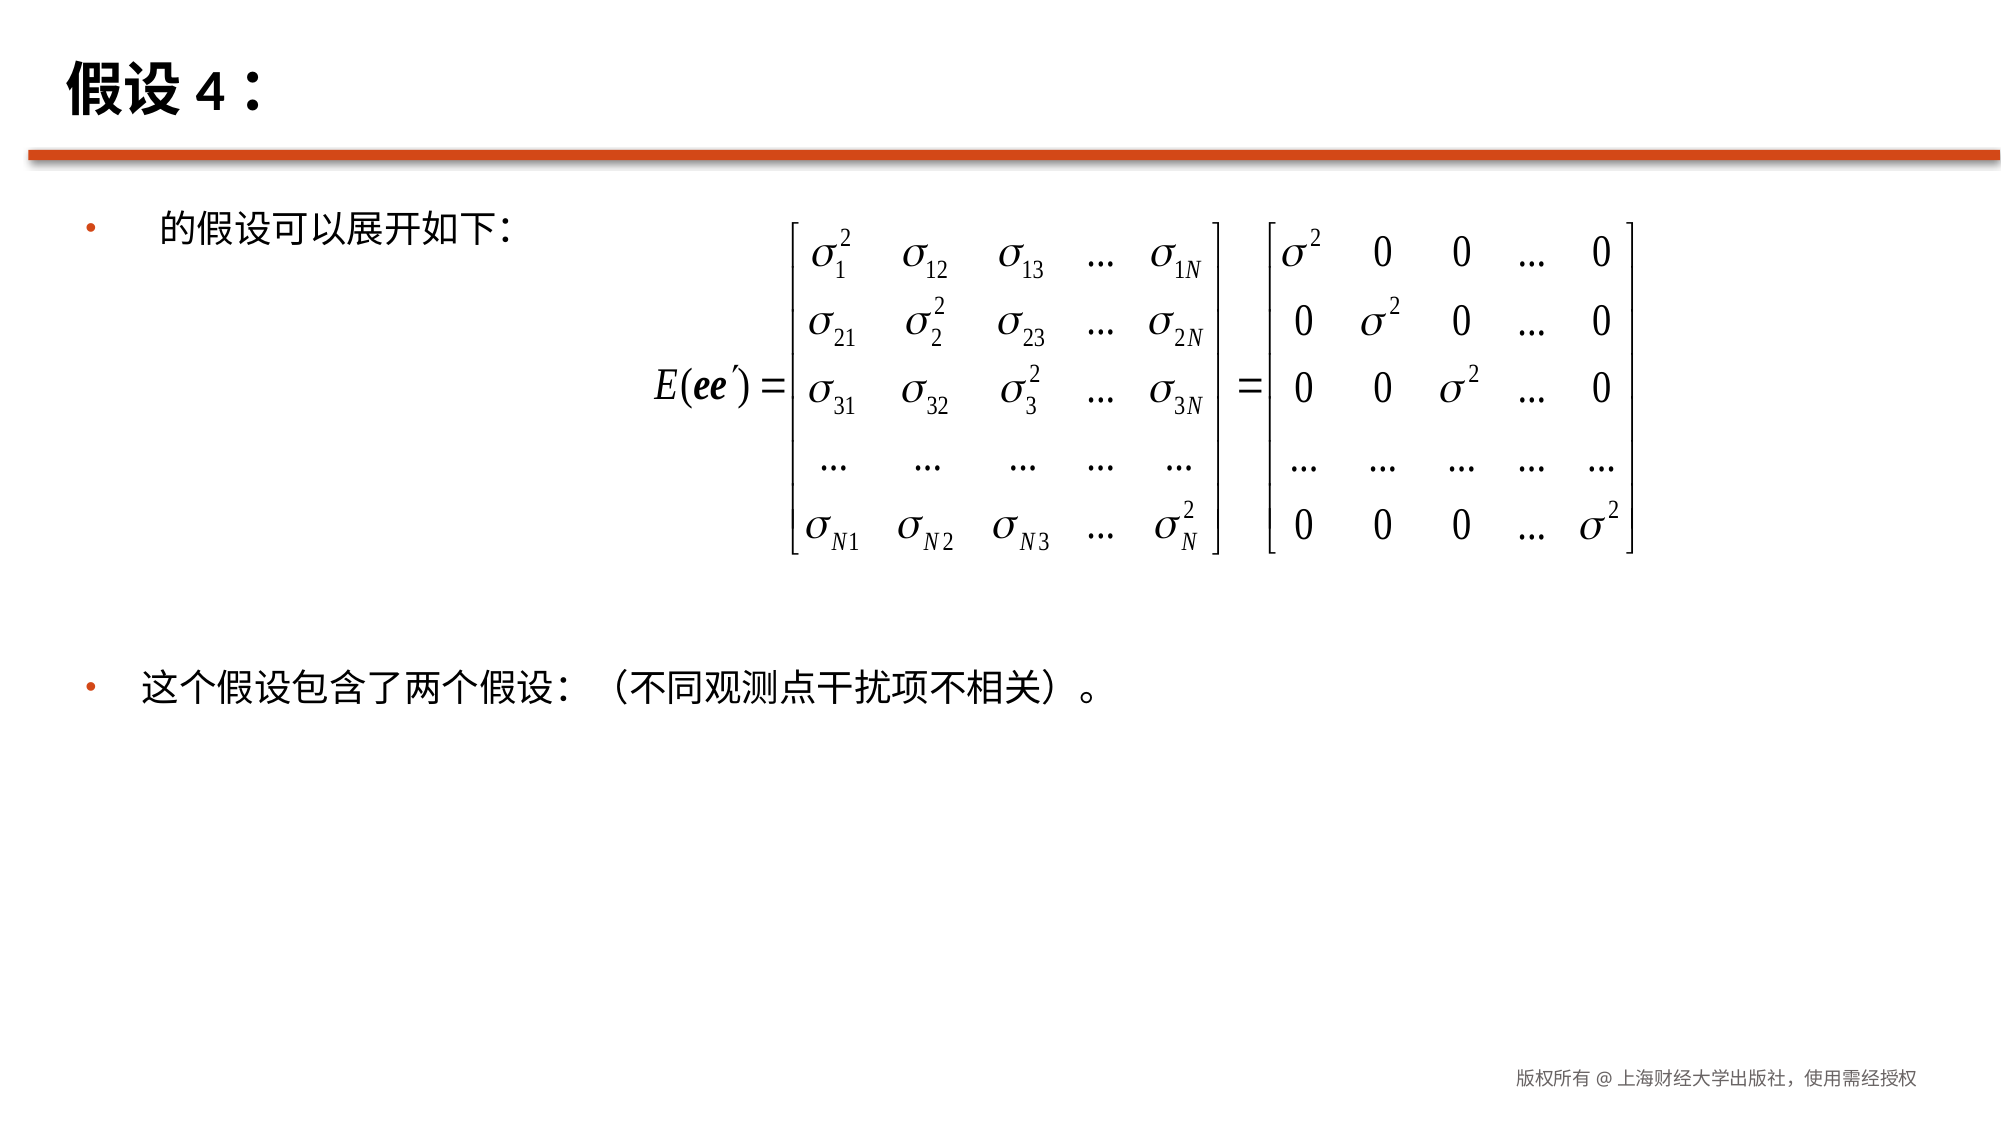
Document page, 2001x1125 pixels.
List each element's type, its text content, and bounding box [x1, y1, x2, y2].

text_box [646, 214, 1647, 563]
footer 版权所有@上海财经大学出版社，使用需经授权 [1483, 1046, 1950, 1109]
